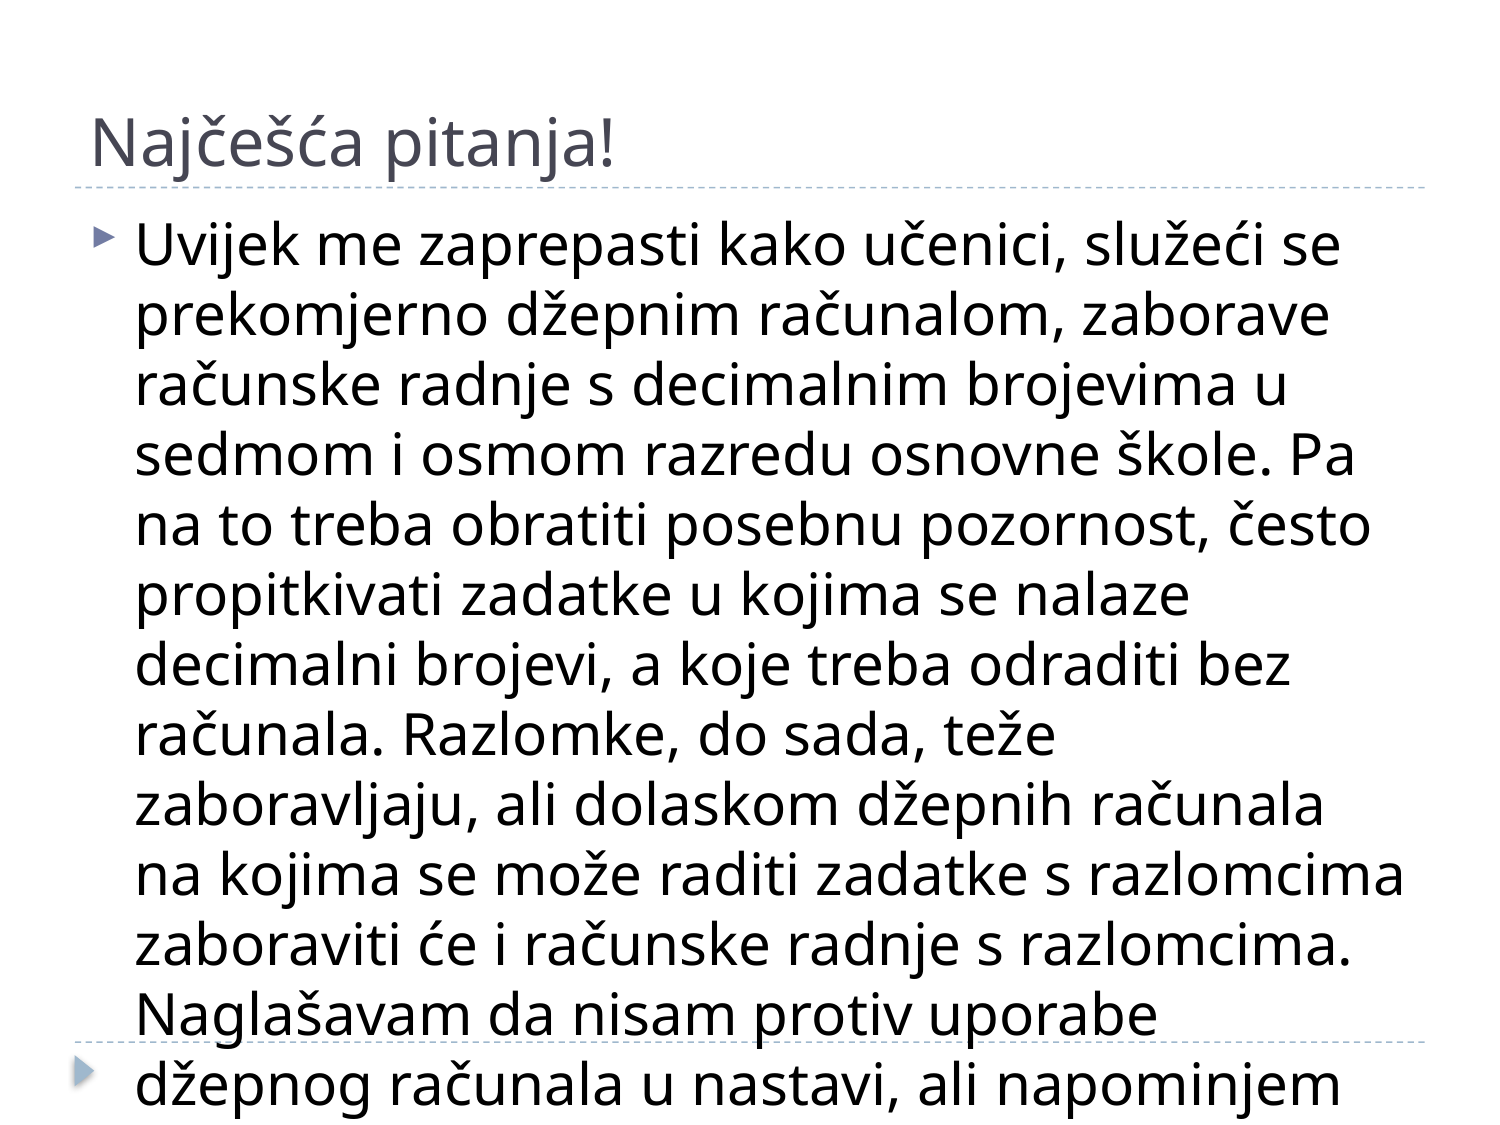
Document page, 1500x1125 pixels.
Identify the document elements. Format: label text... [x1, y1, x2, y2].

title Najčešća pitanja! [75, 24, 1425, 188]
list Uvijek me zaprepasti kako učenici, služeći se prekomjerno džepnim računalom, zaborave računske radnje s decimalnim brojevima u sedmom i osmom razredu osnovne škole. Pa na to treba obratiti posebnu pozornost, često propitkivati zadatke u kojima se nalaze decimalni brojevi, a koje treba odraditi bez računala. Razlomke, do sada, teže zaboravljaju, ali dolaskom džepnih računala na kojima se može raditi zadatke s razlomcima zaboraviti će i računske radnje s razlomcima. Naglašavam da nisam protiv uporabe džepnog računala u nastavi, ali napominjem na oprez. [75, 200, 1425, 1010]
